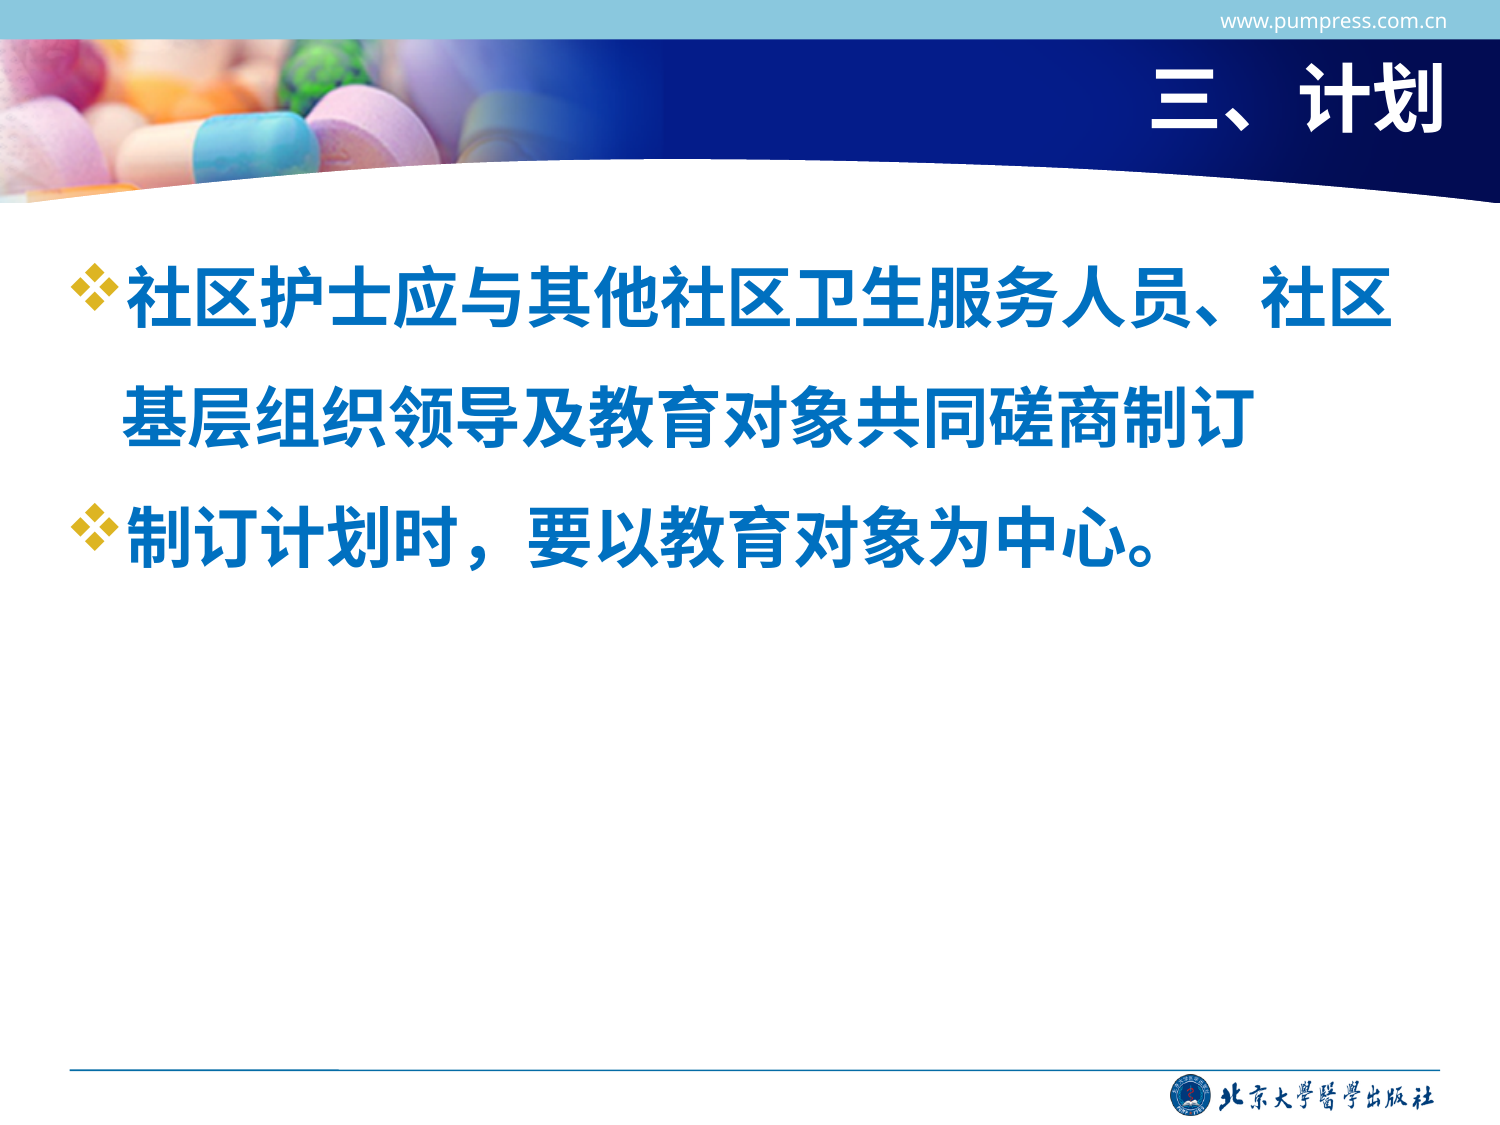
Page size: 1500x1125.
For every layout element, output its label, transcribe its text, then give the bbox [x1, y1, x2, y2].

list 社区护士应与其他社区卫生服务人员、社区基层组织领导及教育对象共同磋商制订 制订计划时，要以教育对象为中心。 [49, 207, 1463, 1026]
slide_number www.pumpress.com.cn [1024, 0, 1463, 38]
title 三、计划 [137, 49, 1463, 143]
picture [1170, 1074, 1436, 1118]
picture [0, 40, 1500, 203]
